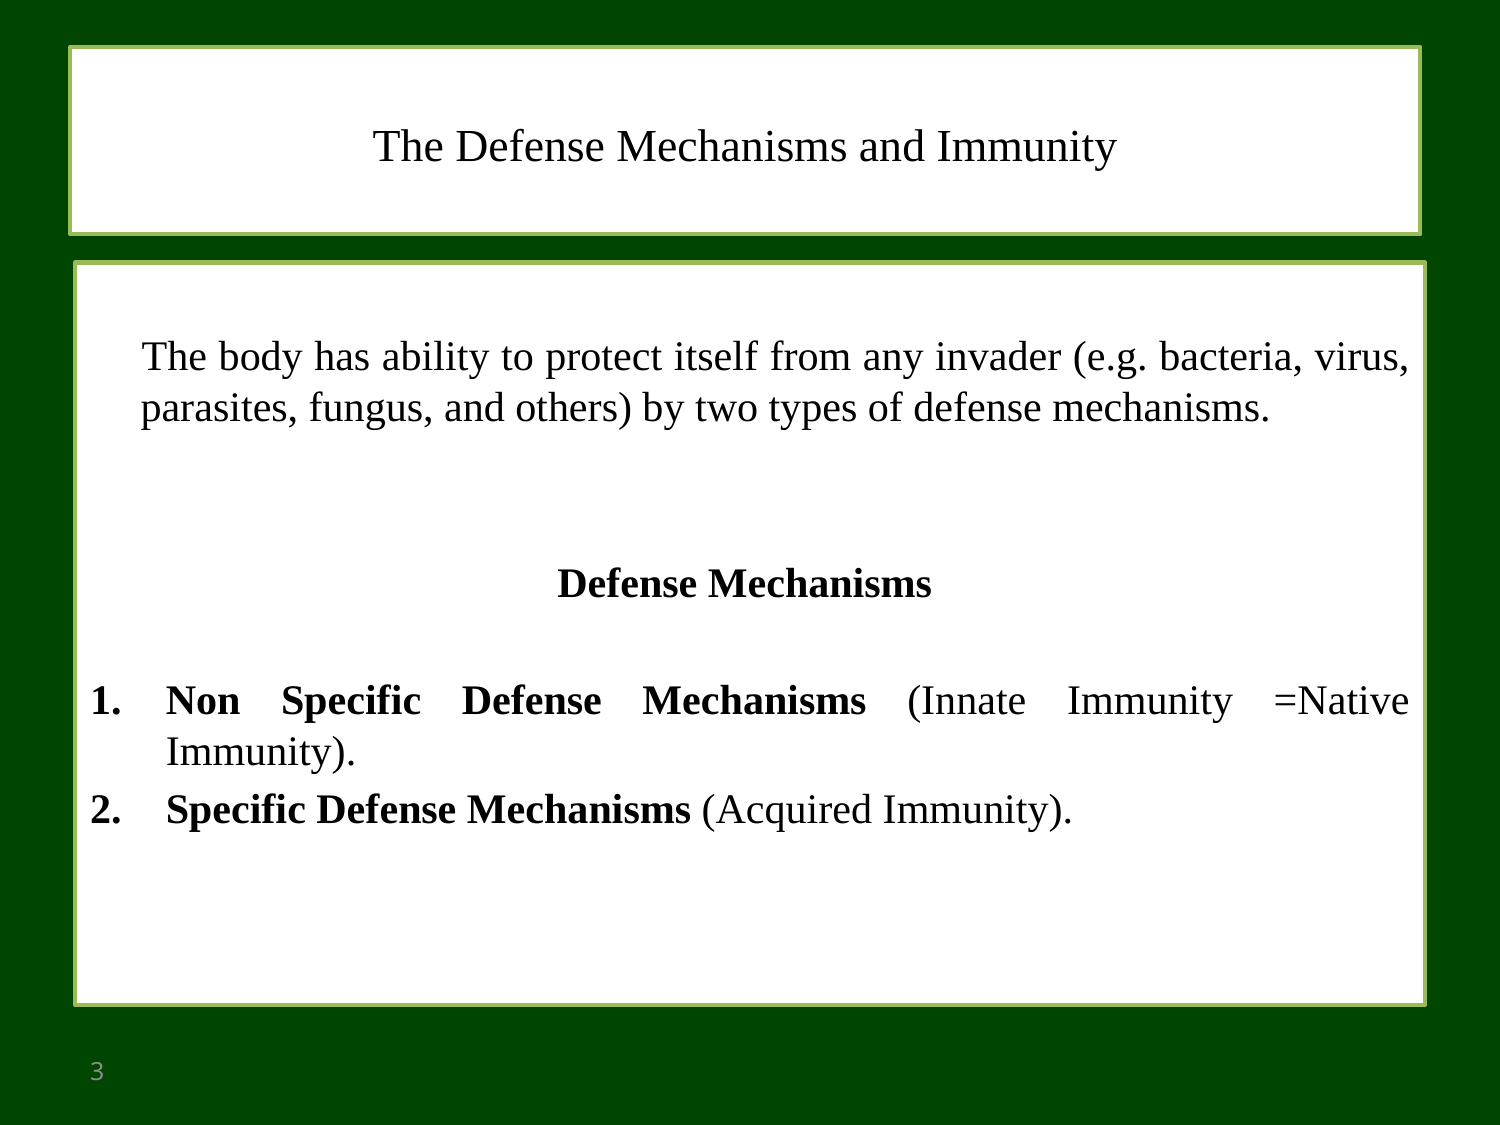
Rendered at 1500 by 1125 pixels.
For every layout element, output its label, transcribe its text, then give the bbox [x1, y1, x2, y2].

title The Defense Mechanisms and Immunity [68, 45, 1422, 236]
list The body has ability to protect itself from any invader (e.g. bacteria, virus, parasites, fungus, and others) by two types of defense mechanisms. Defense Mechanisms Non Specific Defense Mechanisms (Innate Immunity =Native Immunity). Specific Defense Mechanisms (Acquired Immunity). [73, 260, 1427, 1007]
slide_number 3 [75, 1042, 425, 1103]
